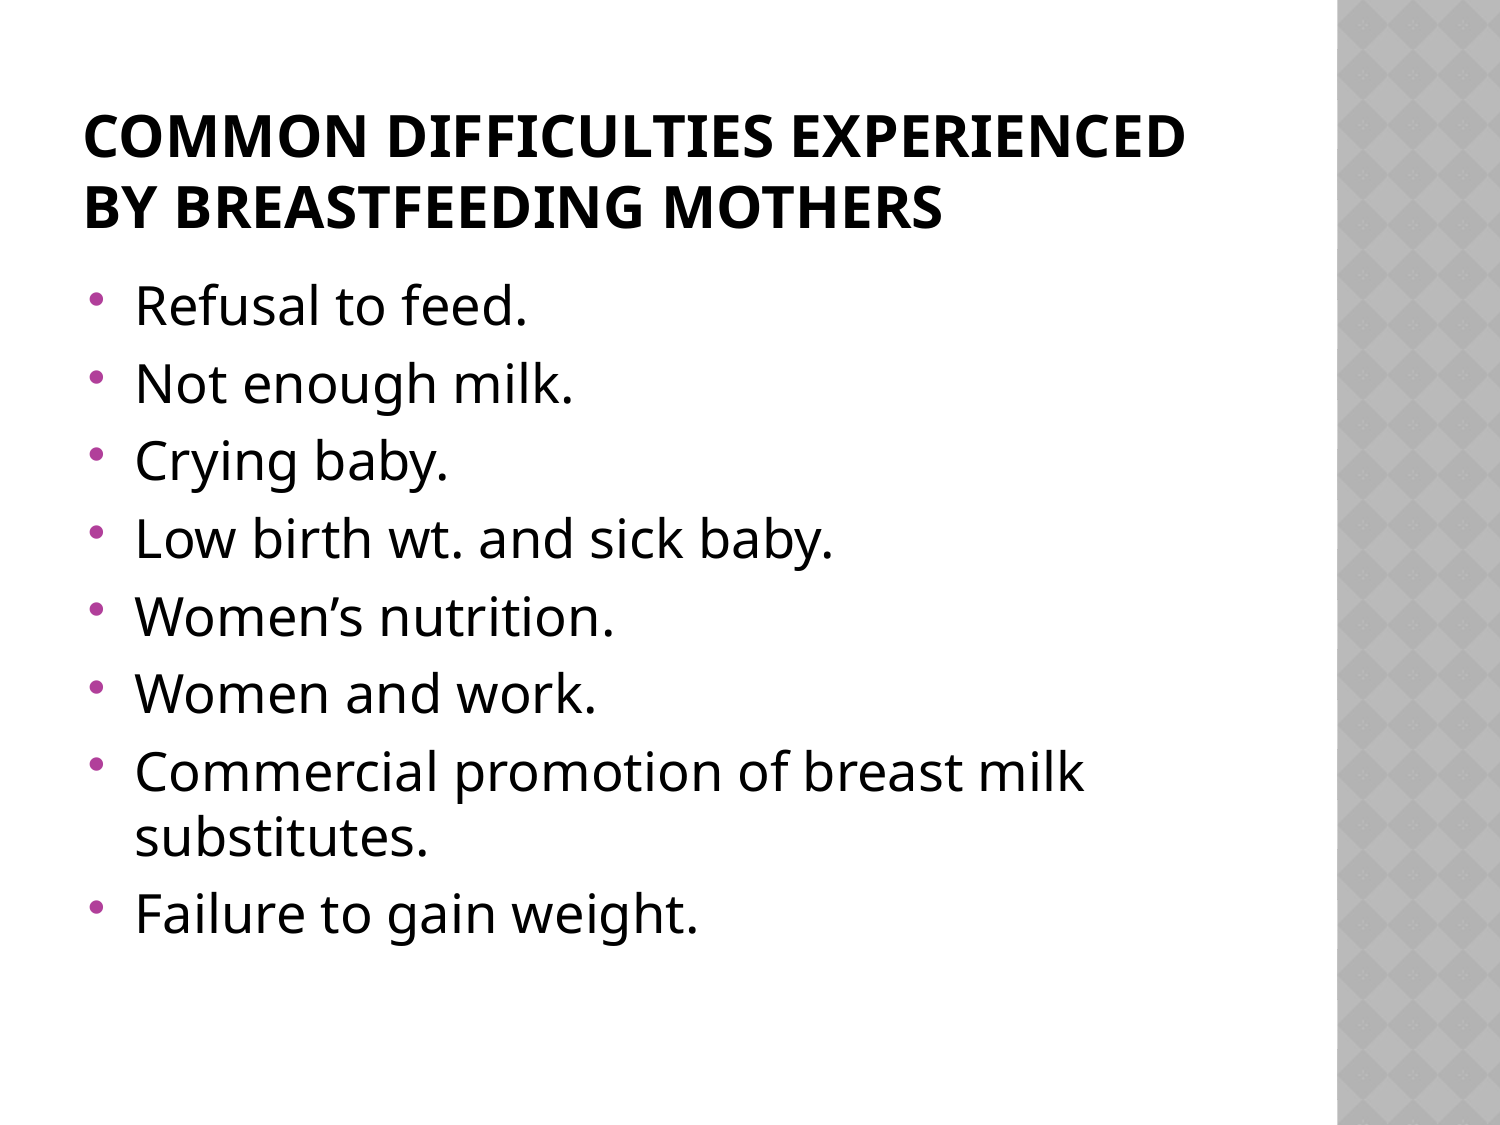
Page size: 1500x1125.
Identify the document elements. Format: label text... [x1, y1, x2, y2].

list Refusal to feed. Not enough milk. Crying baby. Low birth wt. and sick baby. Women’s nutrition. Women and work. Commercial promotion of breast milk substitutes. Failure to gain weight. [75, 264, 1263, 1059]
title Common difficulties experienced by breastfeeding mothers [75, 52, 1263, 240]
